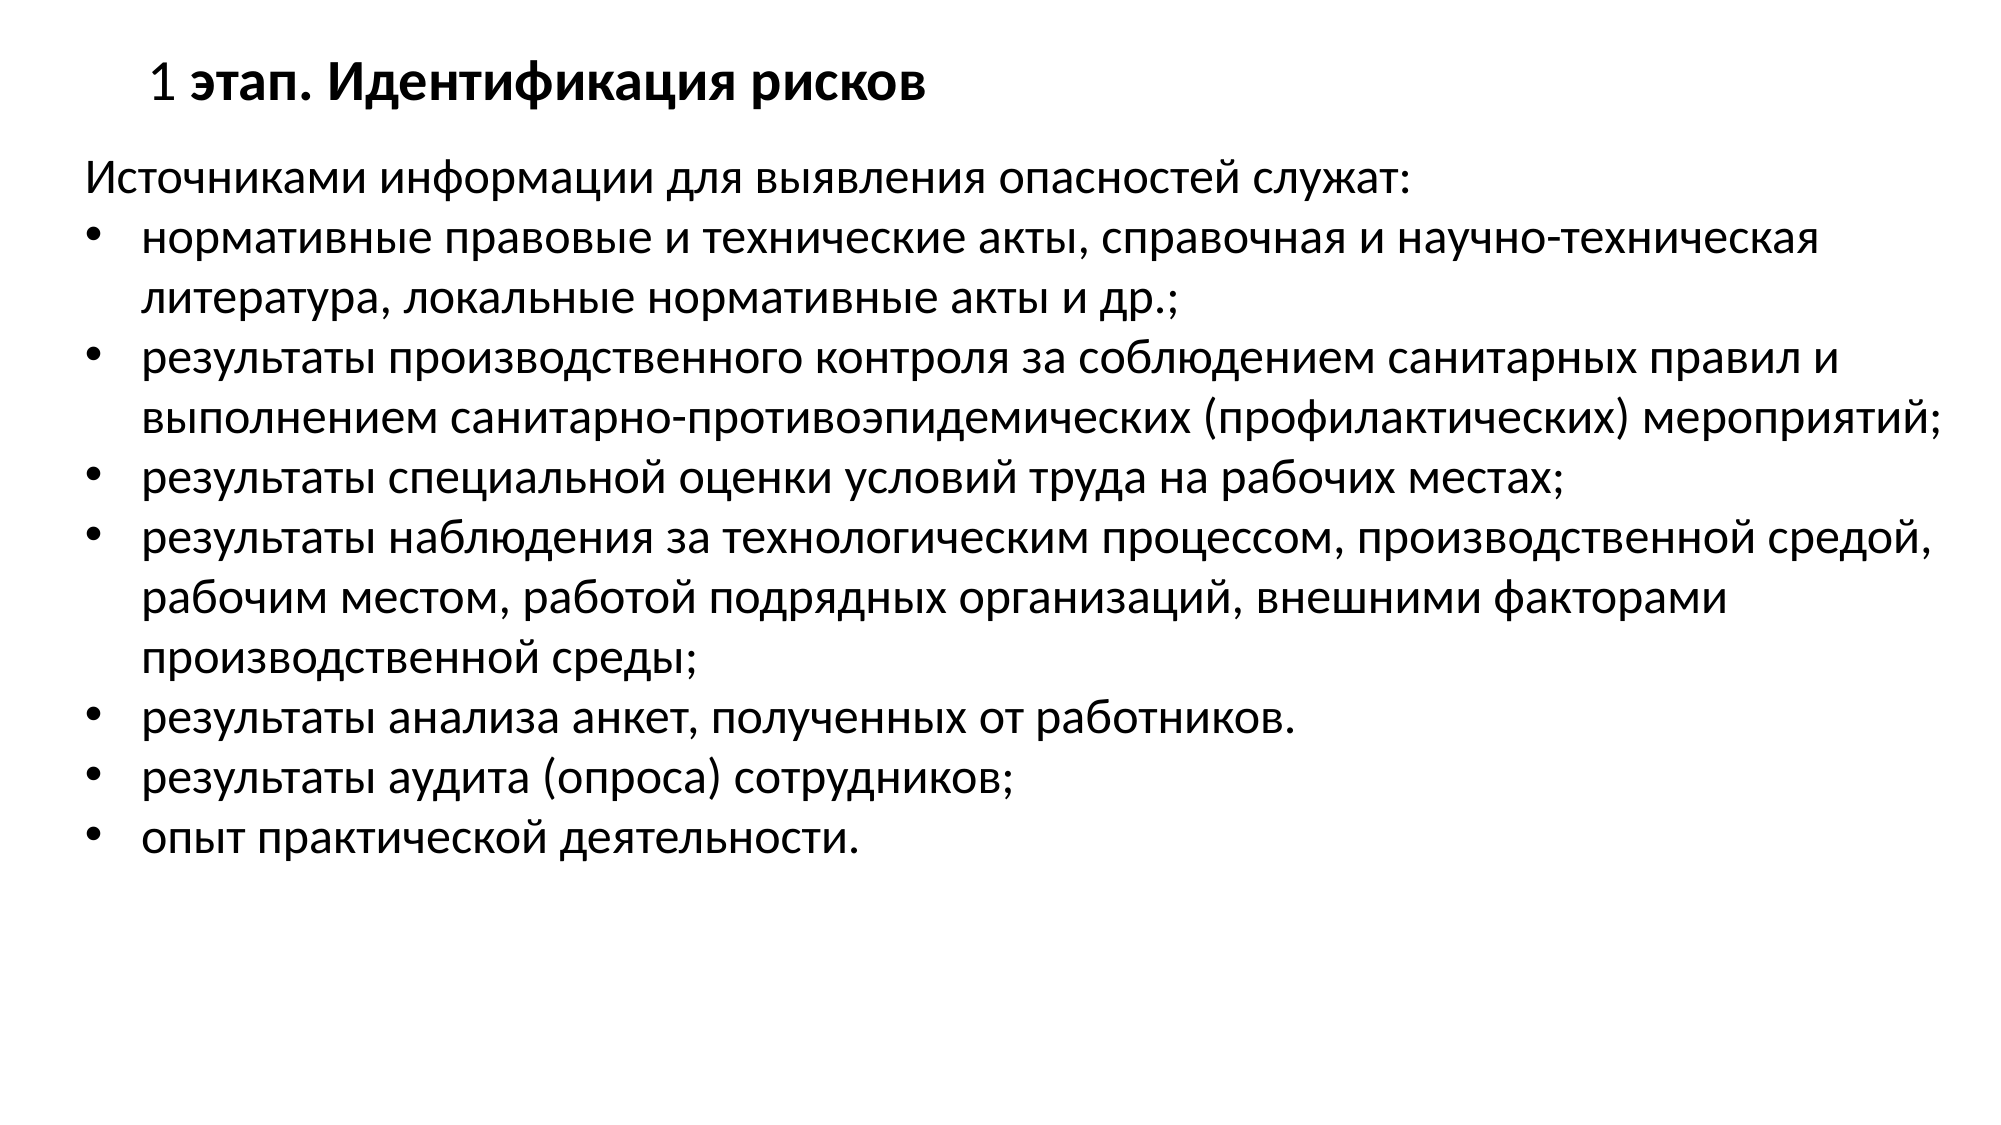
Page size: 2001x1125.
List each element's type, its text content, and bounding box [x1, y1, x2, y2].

text_box 1 этап. Идентификация рисков [133, 34, 1559, 120]
text_box Источниками информации для выявления опасностей служат: нормативные правовые и технические акты, справочная и научно-техническая литература, локальные нормативные акты и др.; результаты производственного контроля за соблюдением санитарных правил и выполнением санитарно-противоэпидемических (профилактических) мероприятий; результаты специальной оценки условий труда на рабочих местах; результаты наблюдения за технологическим процессом, производственной средой, рабочим местом, работой подрядных организаций, внешними факторами производственной среды; результаты анализа анкет, полученных от работников. результаты аудита (опроса) сотрудников; опыт практической деятельности. [69, 135, 1973, 1051]
